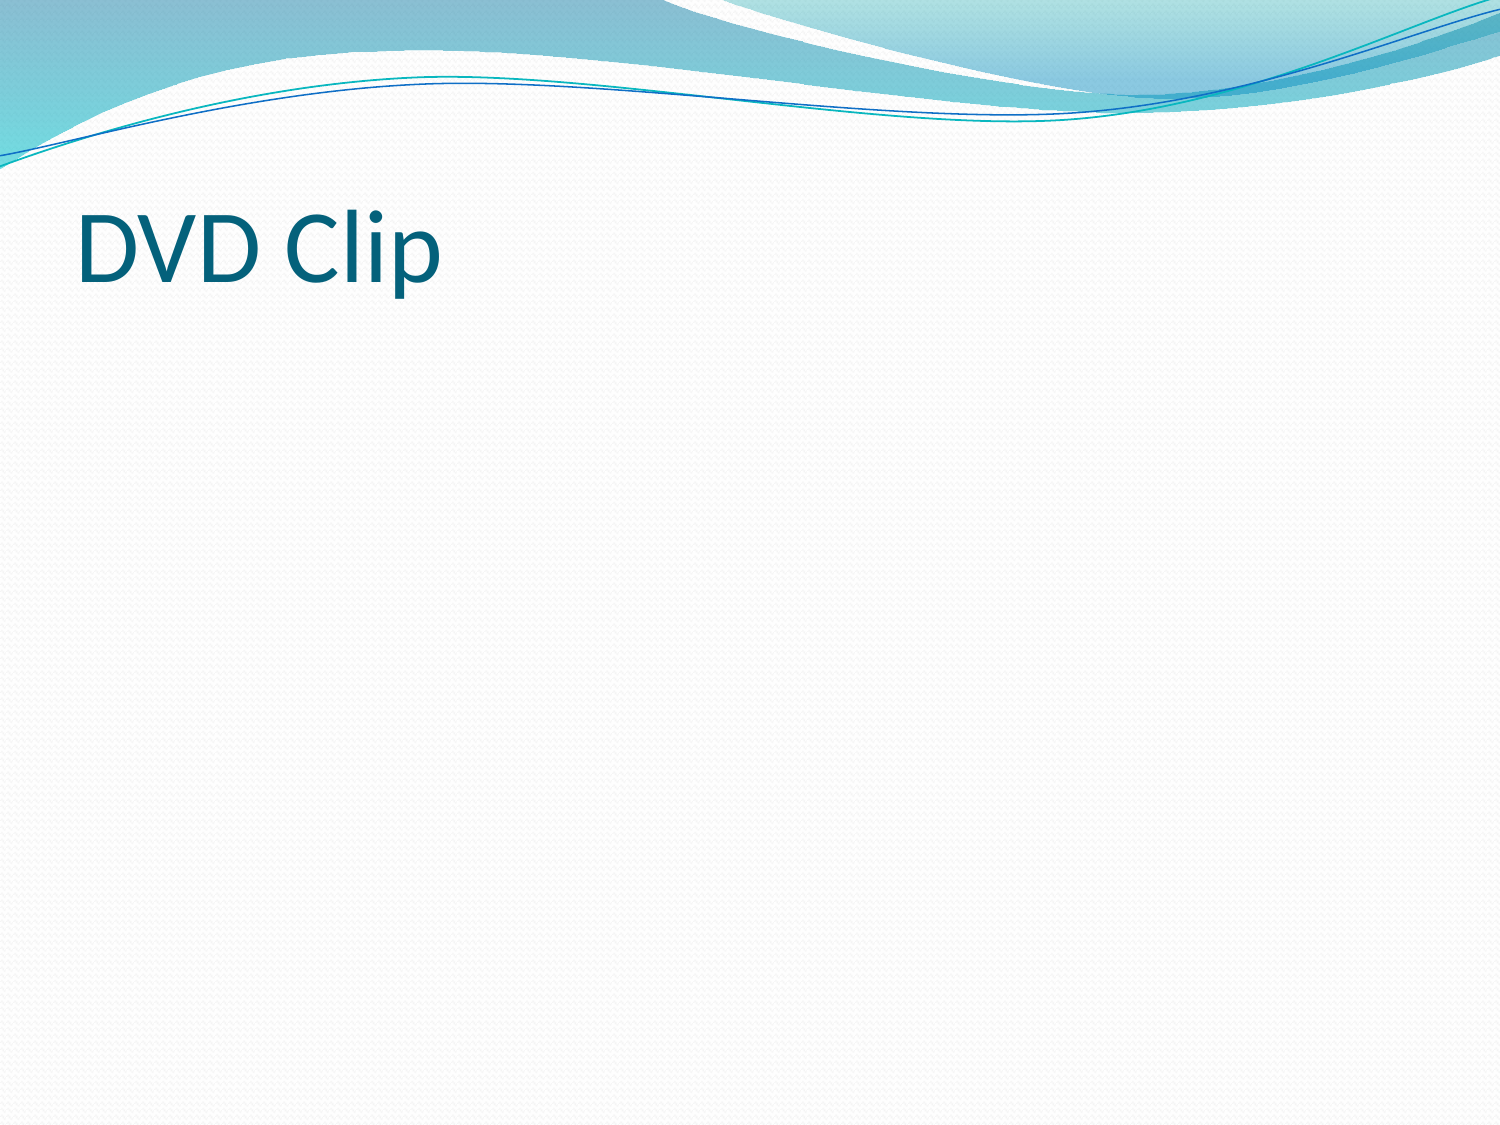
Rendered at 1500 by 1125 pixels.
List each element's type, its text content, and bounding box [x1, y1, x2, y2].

title DVD Clip [75, 115, 1425, 303]
